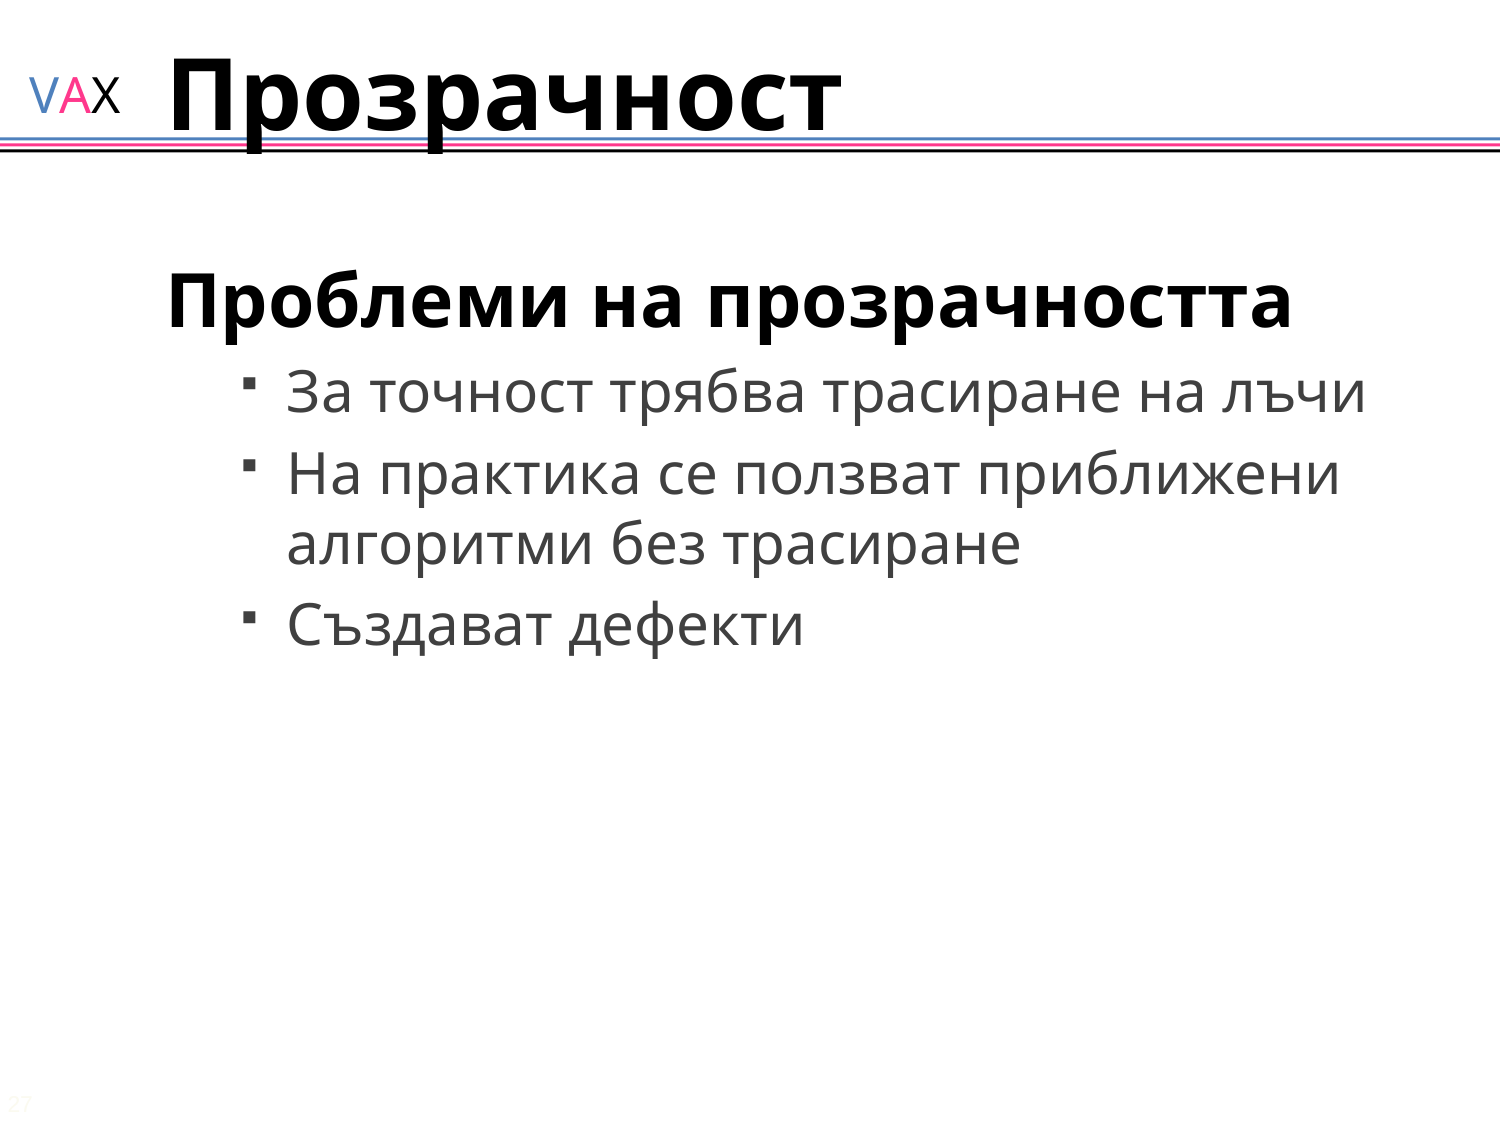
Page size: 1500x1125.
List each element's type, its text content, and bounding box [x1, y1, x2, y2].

title Прозрачност [0, 37, 1500, 144]
list Проблеми на прозрачността За точност трябва трасиране на лъчи На практика се ползват приближени алгоритми без трасиране Създават дефекти [150, 200, 1488, 1113]
